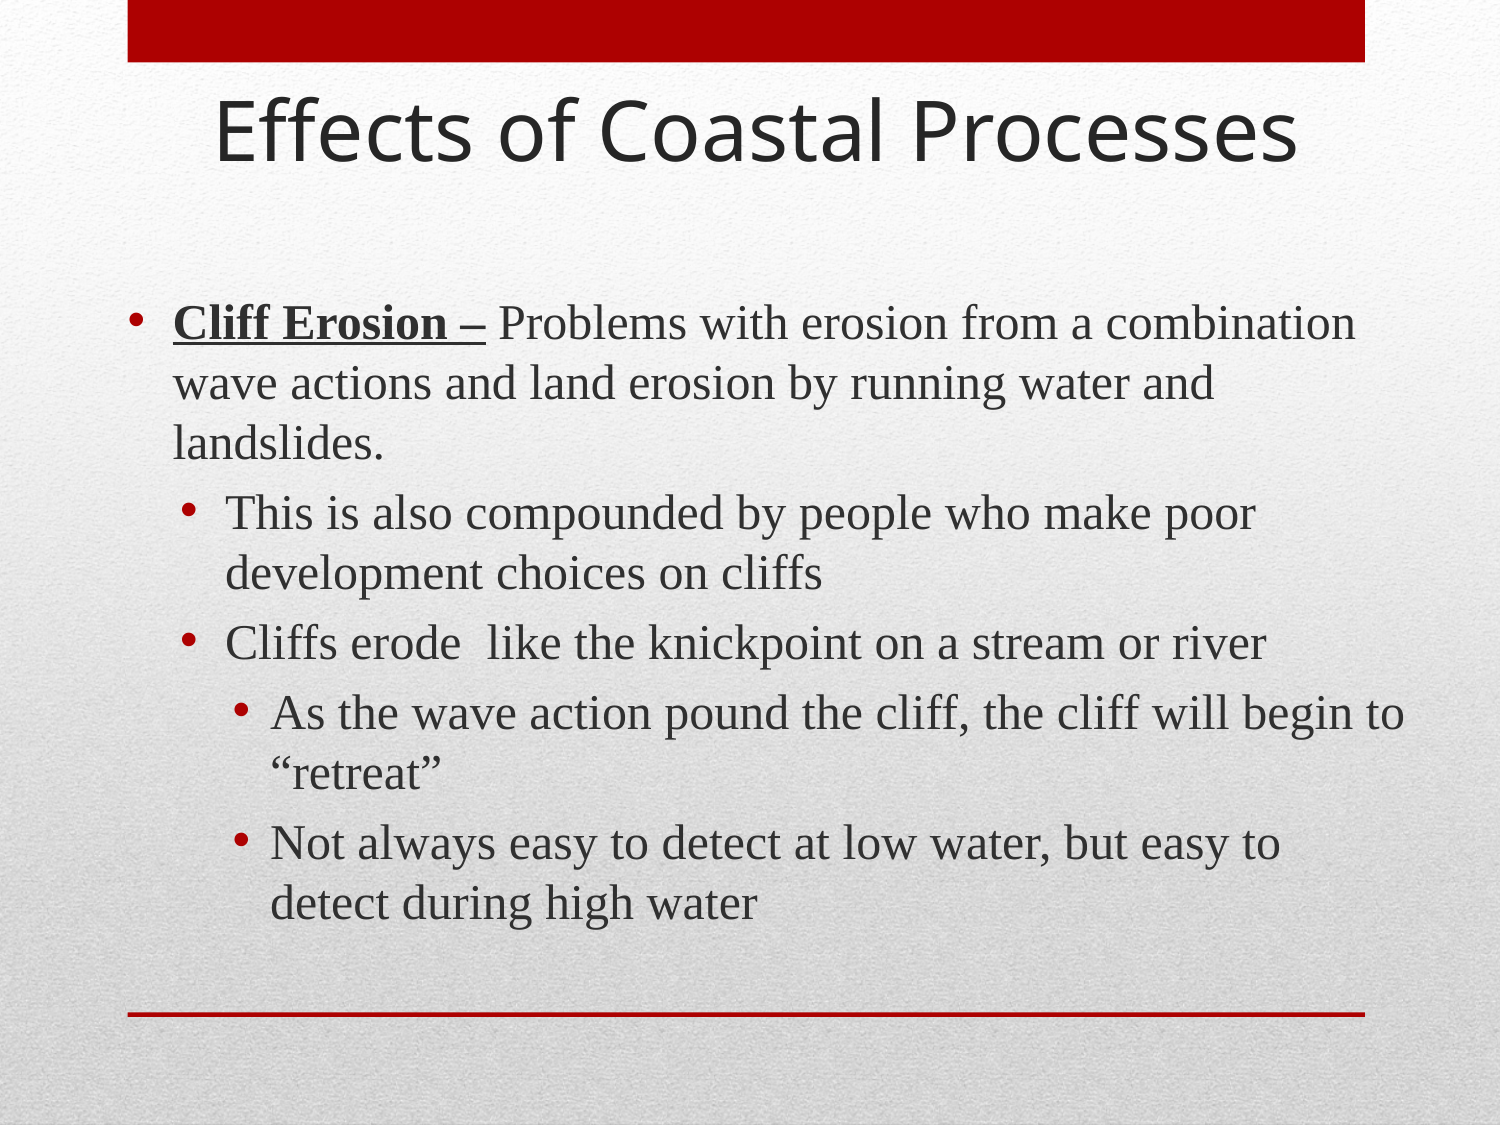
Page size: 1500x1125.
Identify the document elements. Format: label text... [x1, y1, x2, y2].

title Effects of Coastal Processes [187, 0, 1325, 186]
list Cliff Erosion – Problems with erosion from a combination wave actions and land erosion by running water and landslides. This is also compounded by people who make poor development choices on cliffs Cliffs erode like the knickpoint on a stream or river As the wave action pound the cliff, the cliff will begin to “retreat” Not always easy to detect at low water, but easy to detect during high water [112, 200, 1425, 1019]
